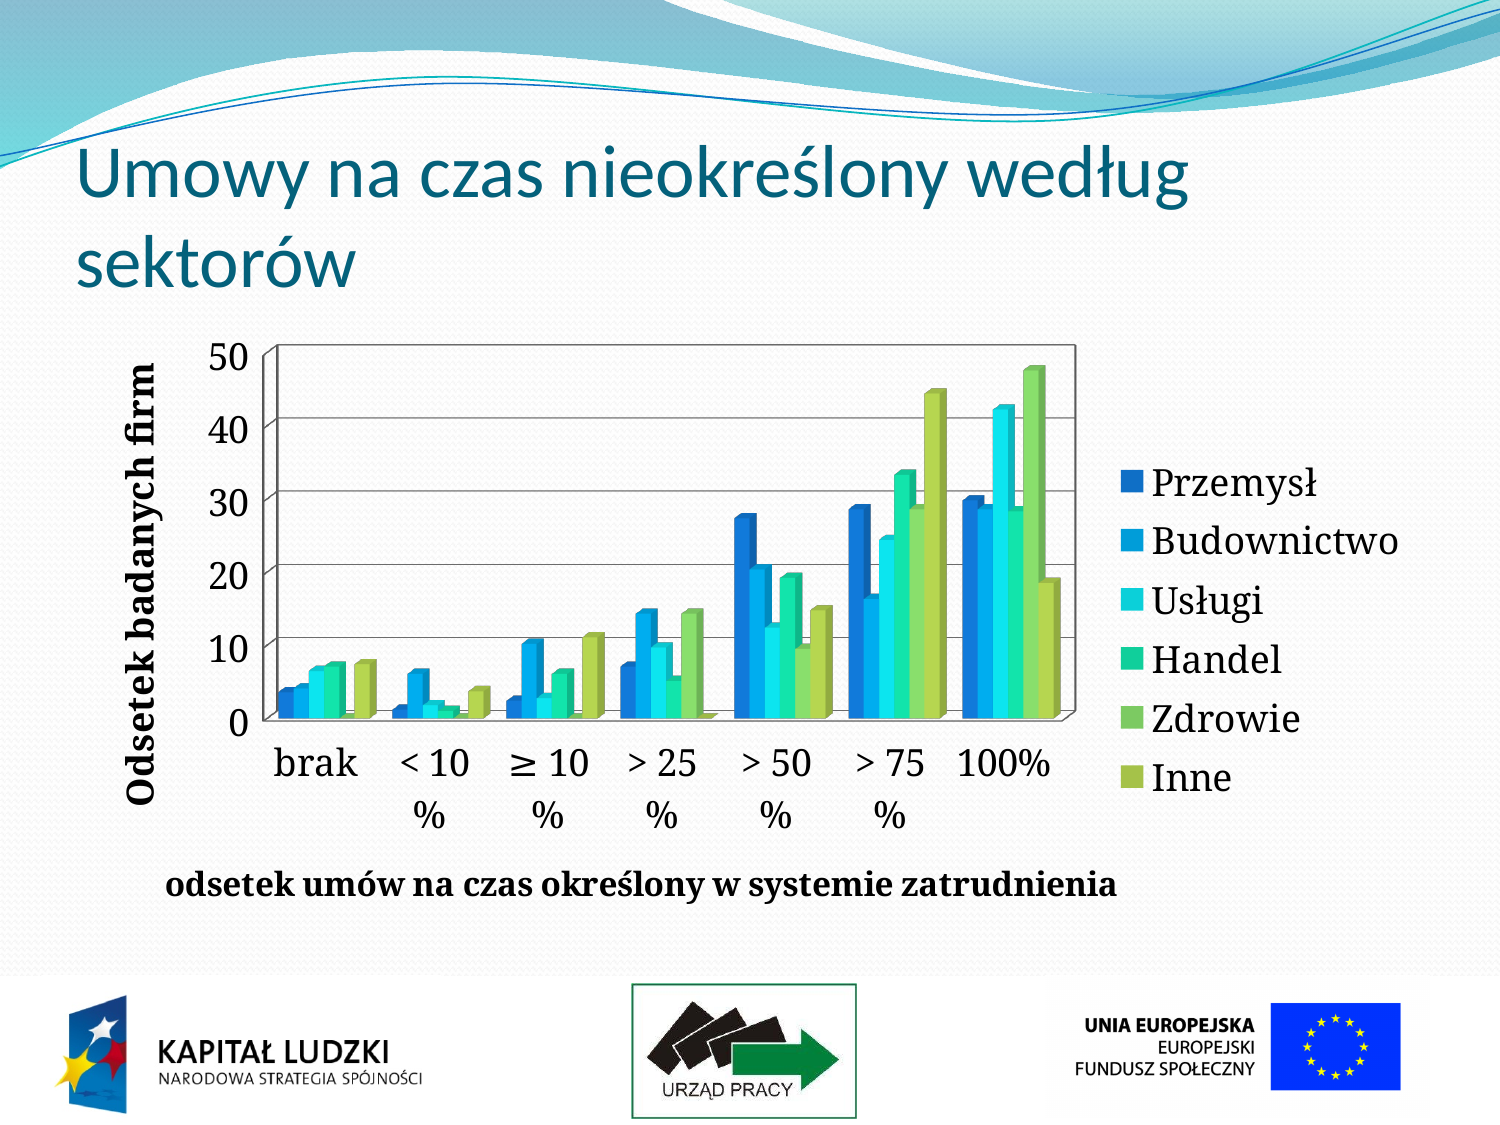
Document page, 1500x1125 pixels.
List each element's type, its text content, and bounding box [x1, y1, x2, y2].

chart [74, 317, 1426, 941]
picture [1045, 975, 1430, 1118]
picture [41, 975, 442, 1125]
title Umowy na czas nieokreślony według sektorów [75, 115, 1425, 303]
picture [631, 983, 857, 1119]
